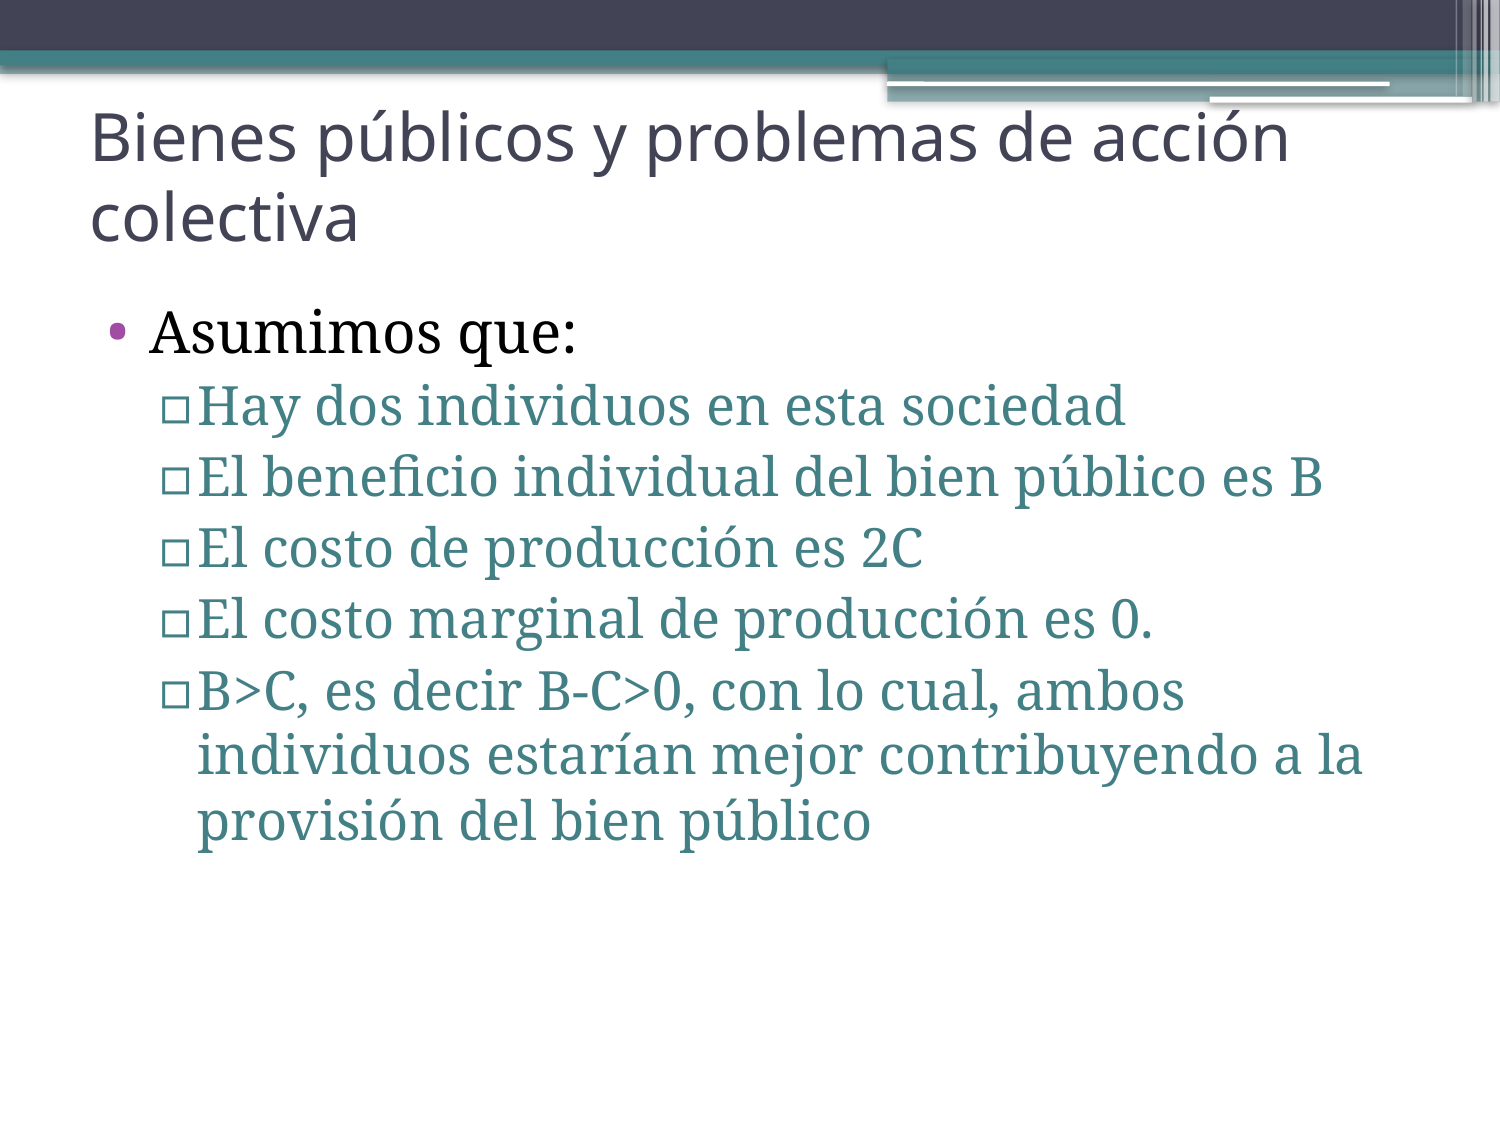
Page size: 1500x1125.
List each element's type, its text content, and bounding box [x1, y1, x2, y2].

title Bienes públicos y problemas de acción colectiva [75, 87, 1425, 263]
list Asumimos que: Hay dos individuos en esta sociedad El beneficio individual del bien público es B El costo de producción es 2C El costo marginal de producción es 0. B>C, es decir B-C>0, con lo cual, ambos individuos estarían mejor contribuyendo a la provisión del bien público [75, 287, 1425, 1004]
